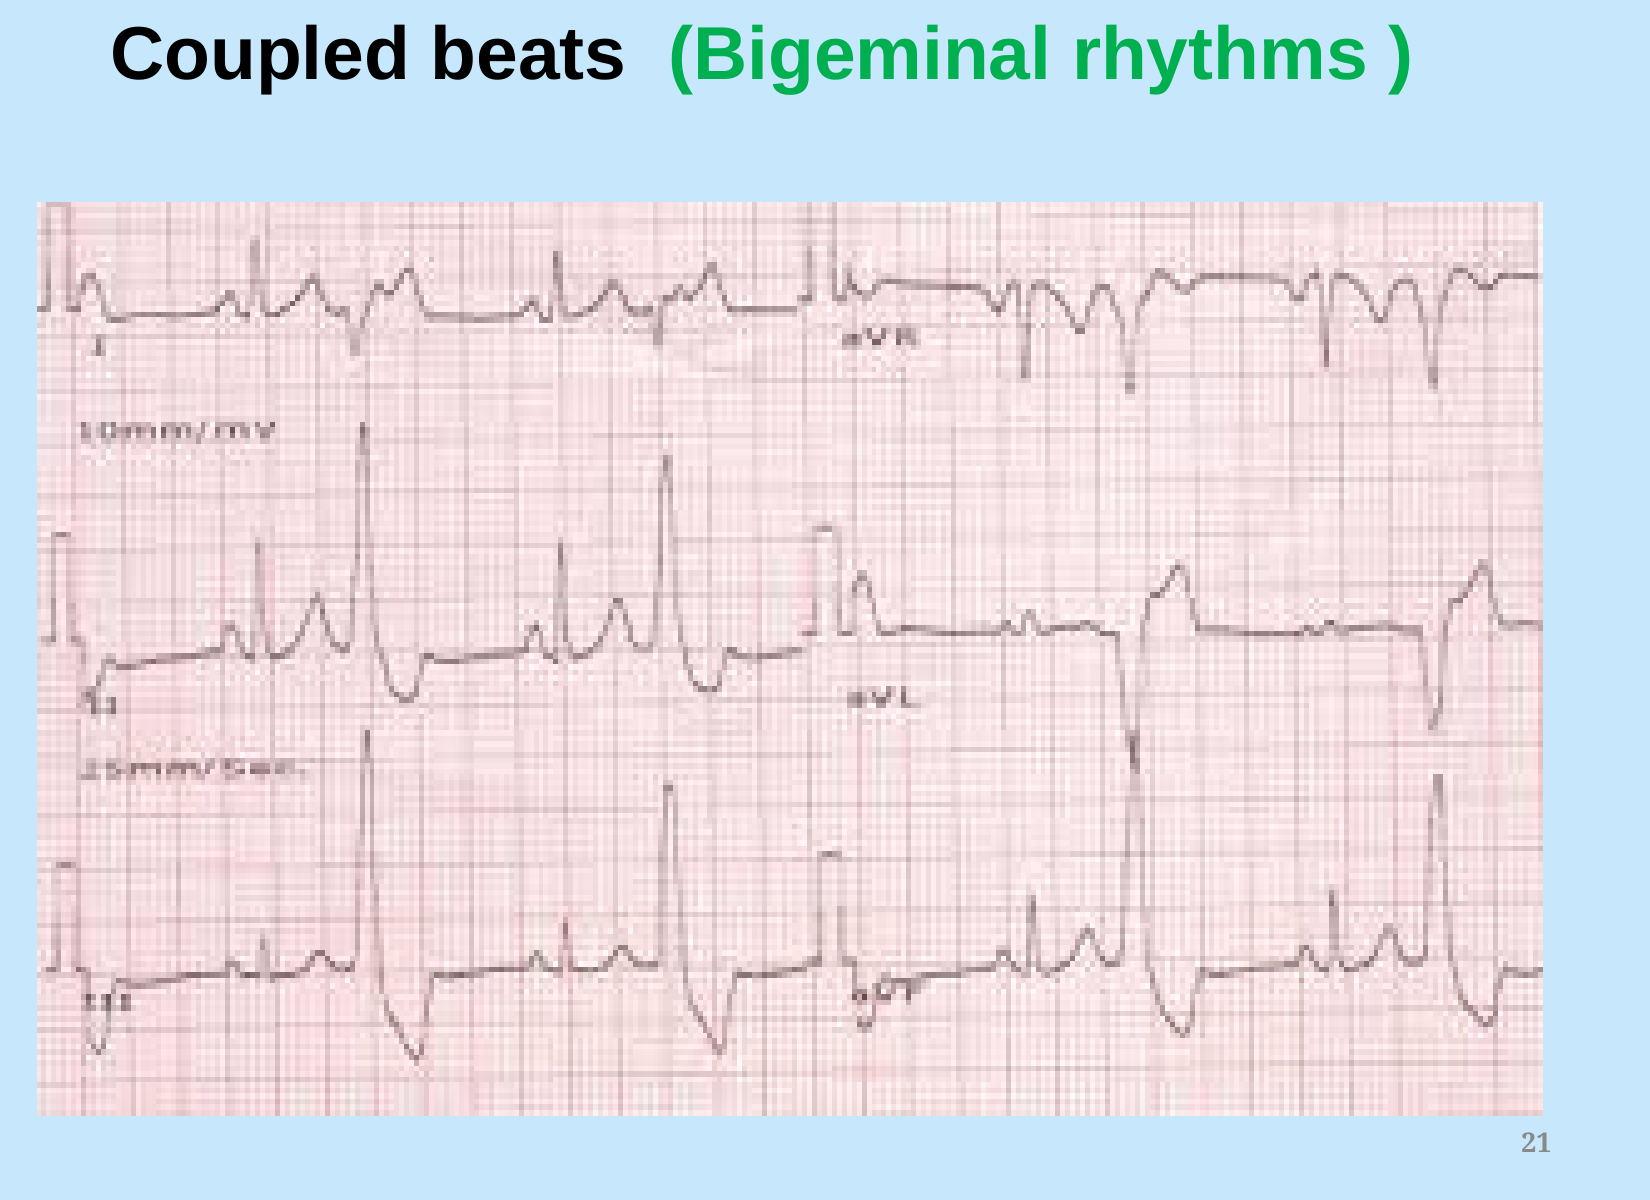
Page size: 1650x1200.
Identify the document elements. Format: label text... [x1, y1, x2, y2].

picture [37, 202, 1543, 1116]
text_box Coupled beats (Bigeminal rhythms ) [62, 0, 1463, 102]
slide_number 21 [1182, 1112, 1568, 1176]
